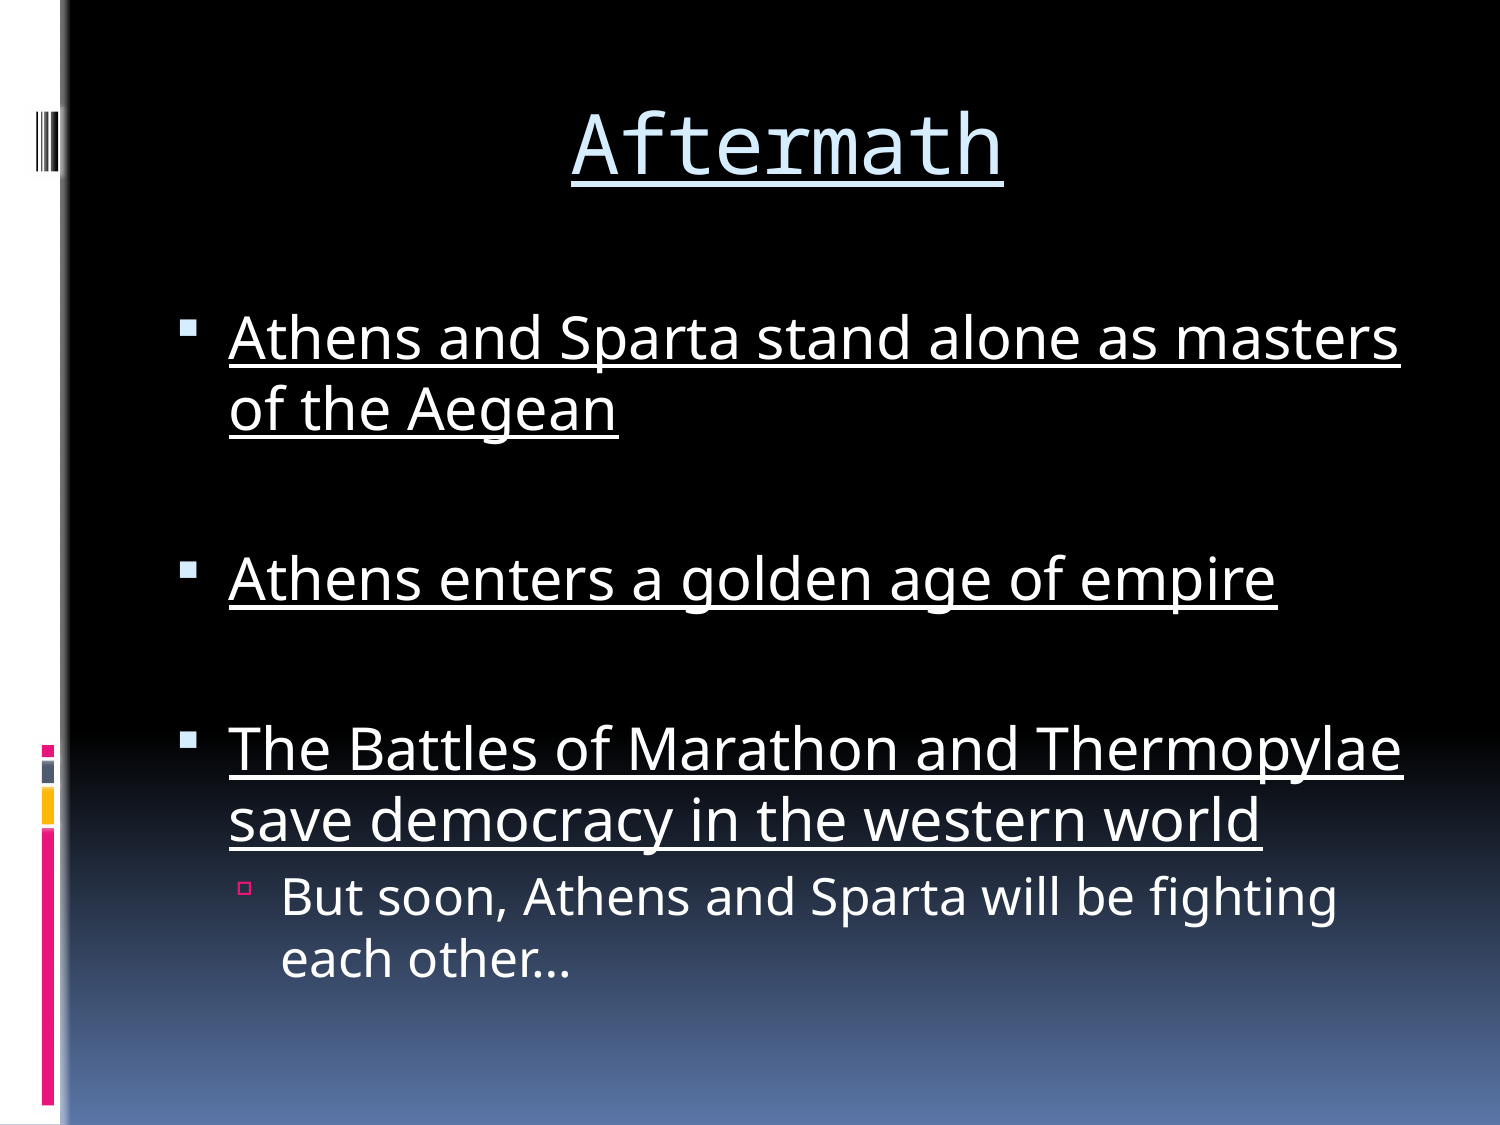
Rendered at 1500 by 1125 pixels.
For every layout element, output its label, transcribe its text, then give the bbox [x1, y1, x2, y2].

list Athens and Sparta stand alone as masters of the Aegean Athens enters a golden age of empire The Battles of Marathon and Thermopylae save democracy in the western world But soon, Athens and Sparta will be fighting each other… [150, 292, 1425, 1043]
title Aftermath [150, 83, 1425, 234]
